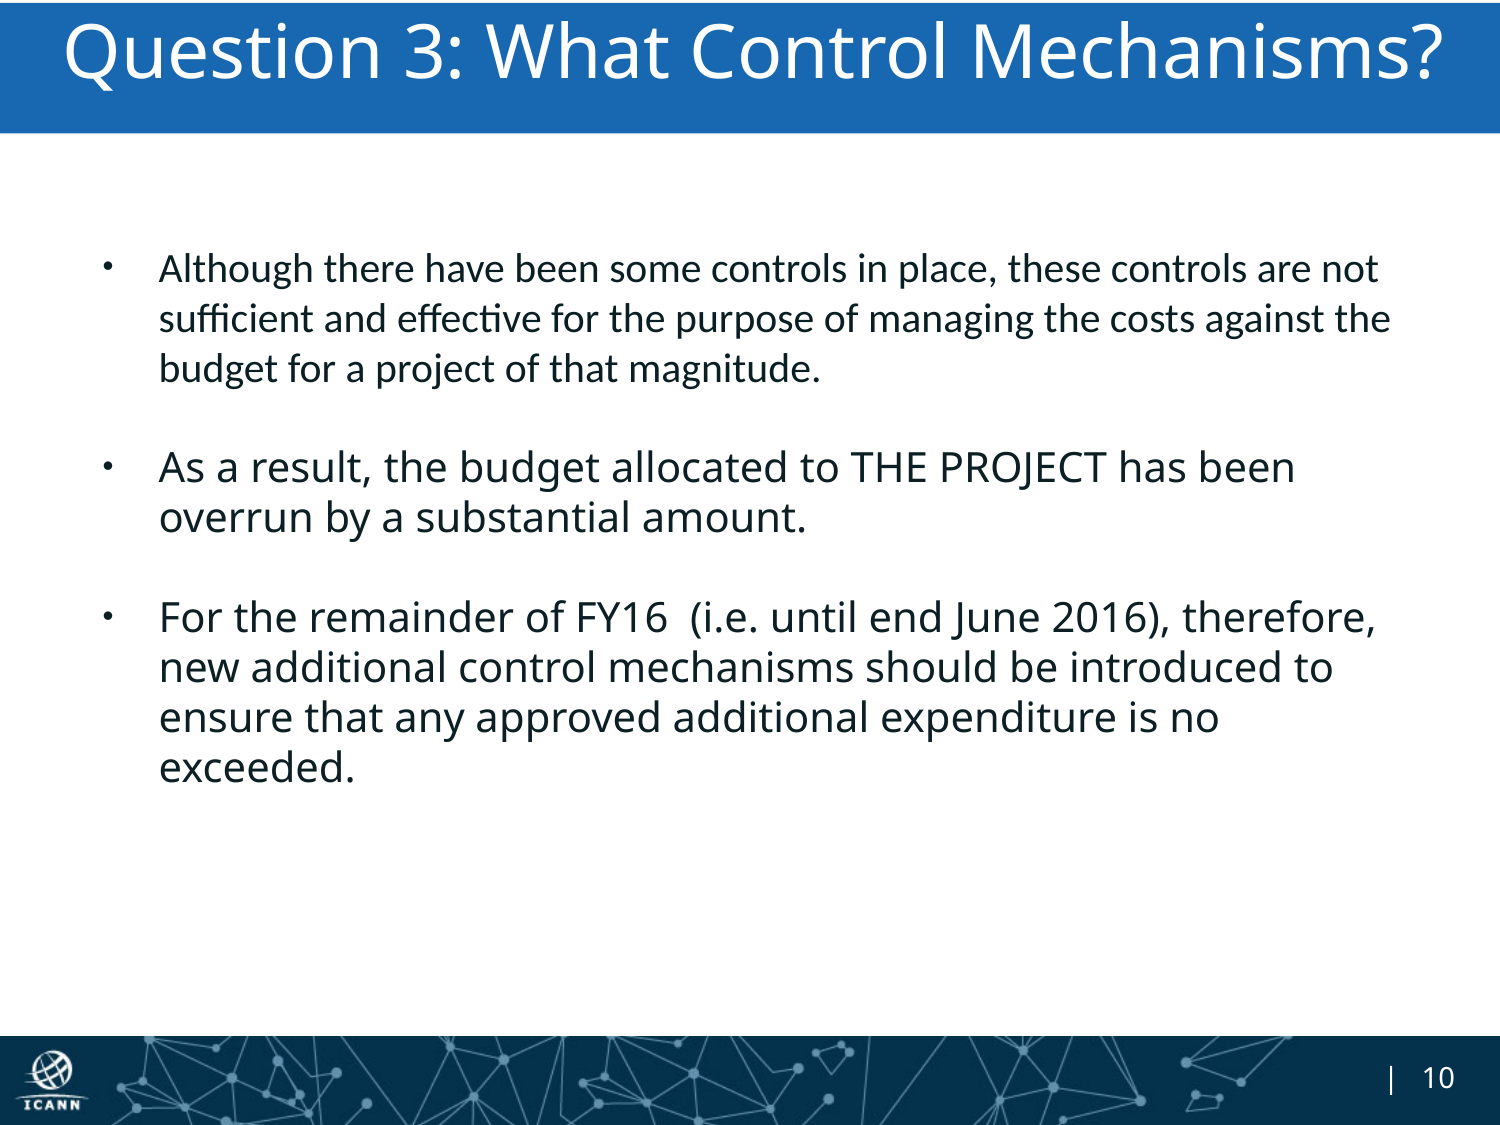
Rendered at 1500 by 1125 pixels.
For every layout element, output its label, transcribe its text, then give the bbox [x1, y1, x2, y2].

title Question 3: What Control Mechanisms? [0, 2, 1500, 134]
picture [0, 1036, 1500, 1125]
text_box Although there have been some controls in place, these controls are not sufficient and effective for the purpose of managing the costs against the budget for a project of that magnitude. As a result, the budget allocated to THE PROJECT has been overrun by a substantial amount. For the remainder of FY16 (i.e. until end June 2016), therefore, new additional control mechanisms should be introduced to ensure that any approved additional expenditure is no exceeded. [87, 134, 1417, 849]
